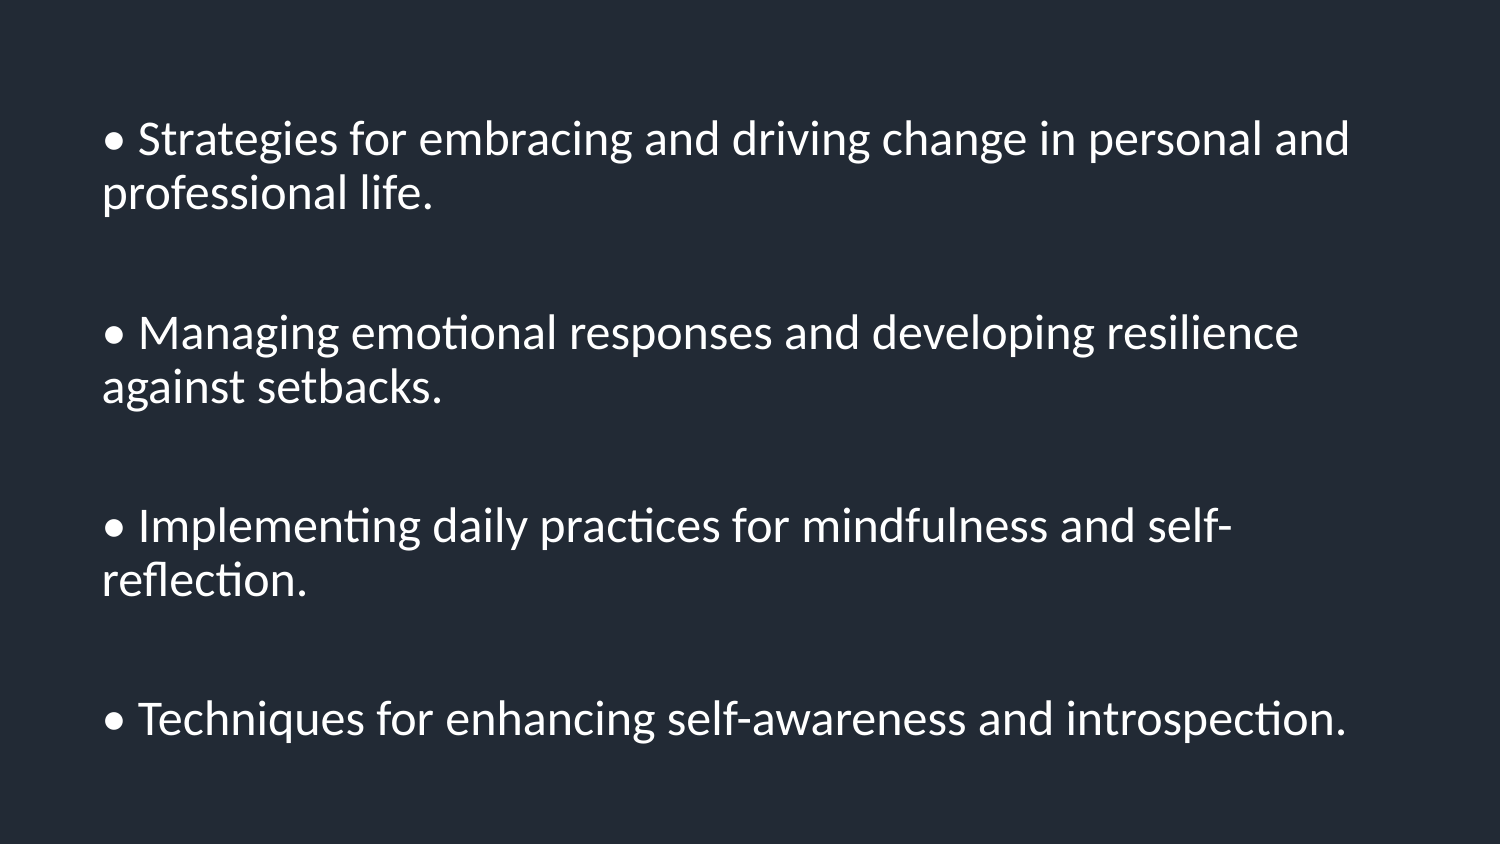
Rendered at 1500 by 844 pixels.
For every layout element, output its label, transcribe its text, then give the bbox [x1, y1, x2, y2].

list • Strategies for embracing and driving change in personal and professional life. • Managing emotional responses and developing resilience against setbacks. • Implementing daily practices for mindfulness and self-reflection. • Techniques for enhancing self-awareness and introspection. [86, 105, 1381, 672]
